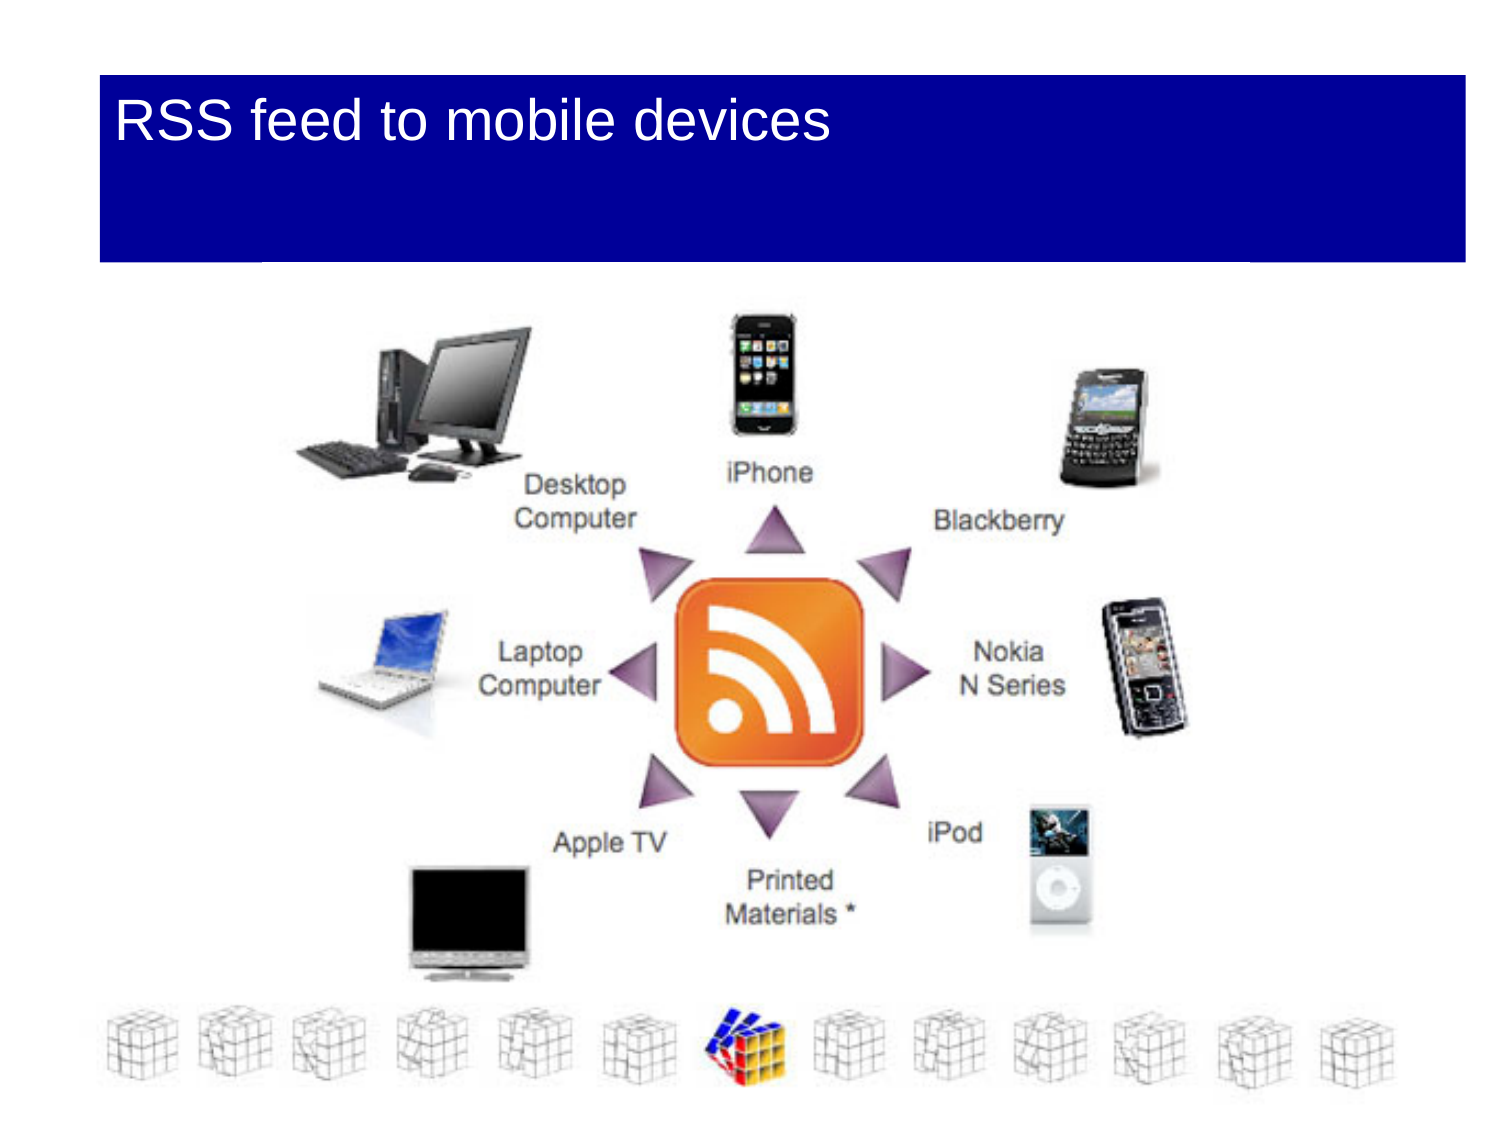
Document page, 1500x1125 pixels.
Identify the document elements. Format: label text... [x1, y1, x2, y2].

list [262, 262, 1251, 1001]
picture [64, 987, 1442, 1125]
title RSS feed to mobile devices [99, 74, 1466, 263]
